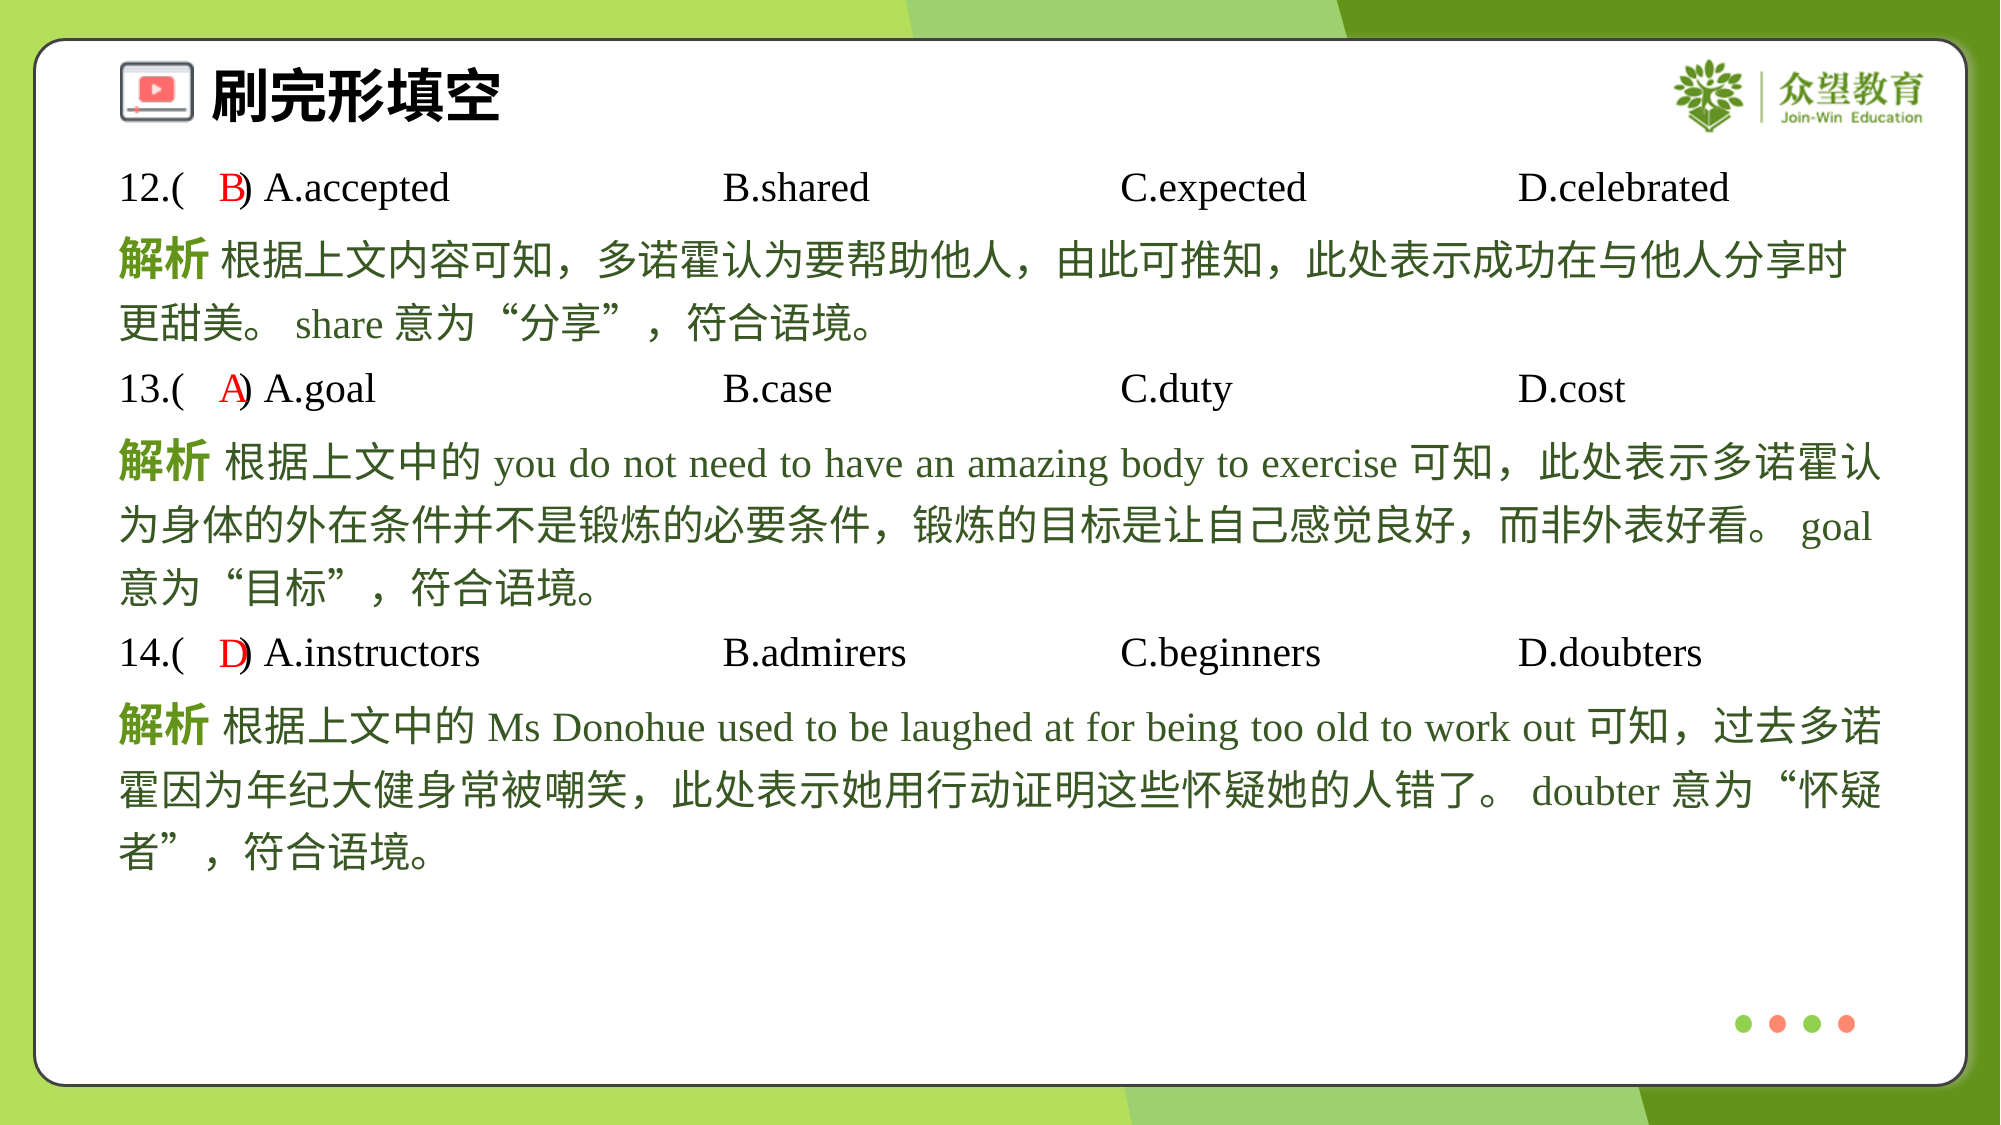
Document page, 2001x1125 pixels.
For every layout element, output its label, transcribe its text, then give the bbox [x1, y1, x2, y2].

text_box 13.( ) A.goal B.case C.duty D.cost [254, 348, 1883, 406]
text_box B [213, 146, 252, 205]
text_box 14.( ) A.instructors B.admirers C.beginners D.doubters [118, 612, 213, 670]
text_box D [213, 612, 254, 671]
text_box 解析 根据上文内容可知，多诺霍认为要帮助他人，由此可推知，此处表示成功在与他人分享时更甜美。share意为“分享”，符合语境。 [118, 215, 1883, 343]
text_box 解析 根据上文中的you do not need to have an amazing body to exercise可知，此处表示多诺霍认为身体的外在条件并不是锻炼的必要条件，锻炼的目标是让自己感觉良好，而非外表好看。goal意为“目标”，符合语境。 [118, 417, 1883, 607]
text_box 14.( ) A.instructors B.admirers C.beginners D.doubters [254, 612, 1883, 670]
text_box 13.( ) A.goal B.case C.duty D.cost [118, 348, 213, 406]
text_box A [213, 348, 254, 406]
text_box 解析 根据上文中的Ms Donohue used to be laughed at for being too old to work out可知，过去多诺霍因为年纪大健身常被嘲笑，此处表示她用行动证明这些怀疑她的人错了。doubter意为“怀疑者”，符合语境。 [118, 682, 1883, 872]
picture [0, 0, 2000, 1125]
text_box 12.( ) A.accepted B.shared C.expected D.celebrated [252, 146, 1883, 204]
text_box 12.( ) A.accepted B.shared C.expected D.celebrated [118, 146, 213, 204]
